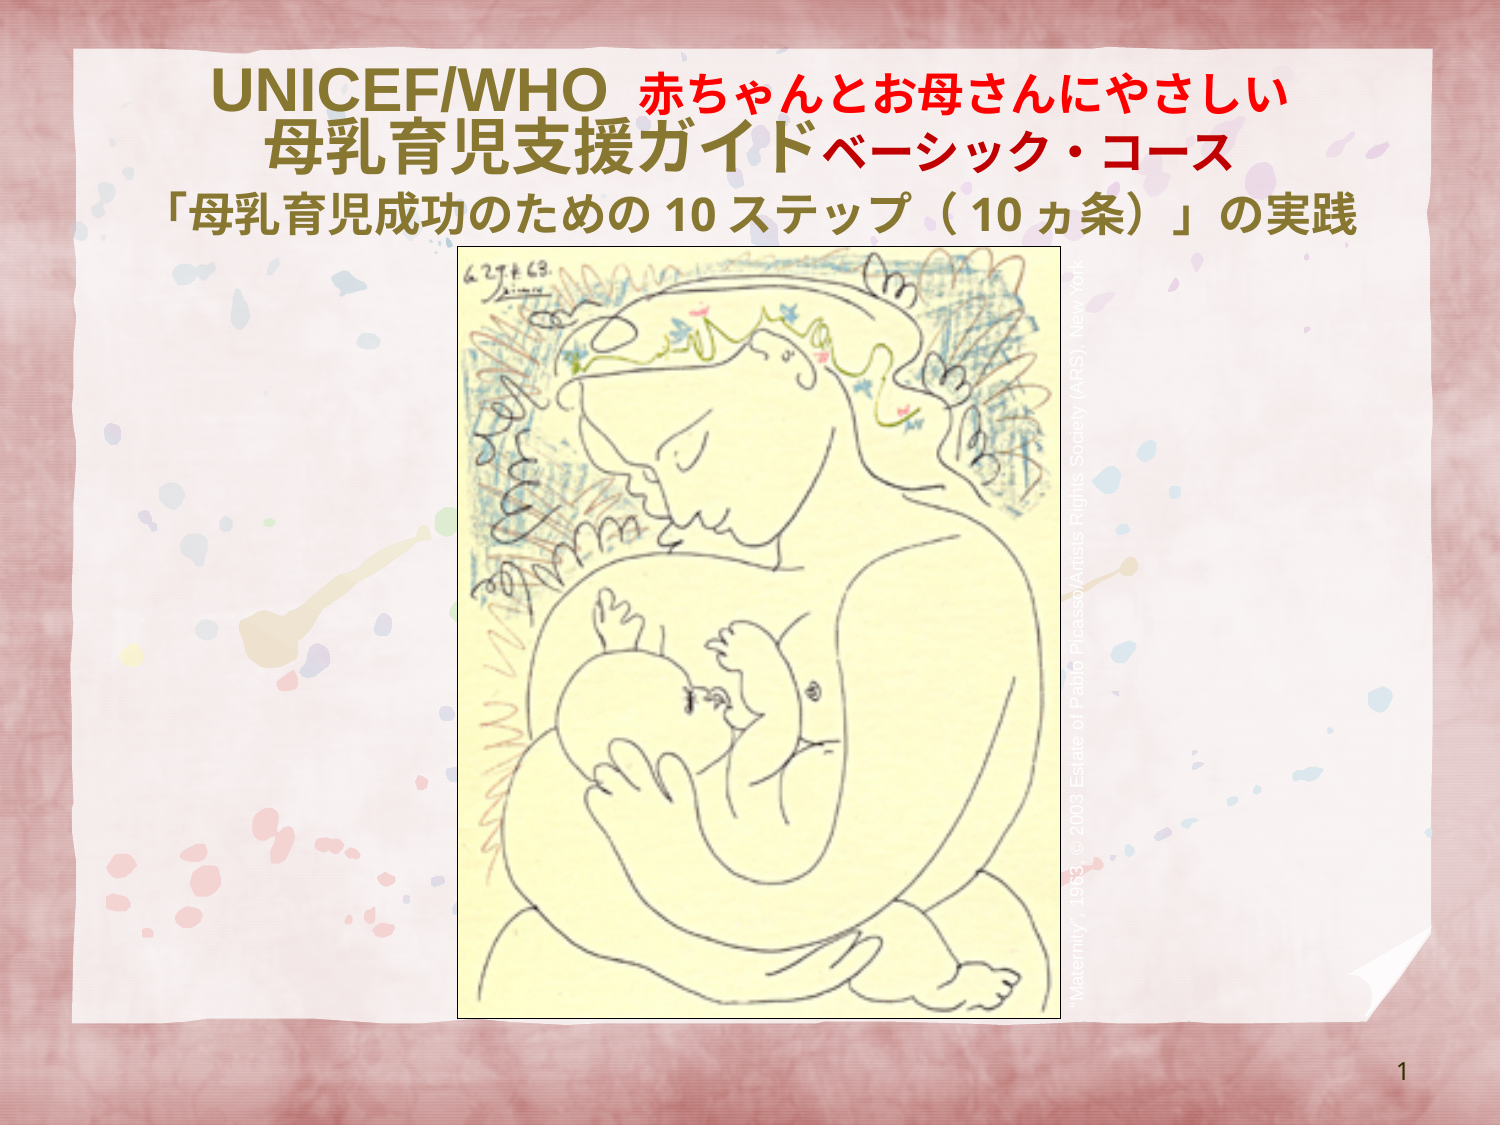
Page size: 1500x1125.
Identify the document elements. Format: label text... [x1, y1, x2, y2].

title UNICEF/WHO 赤ちゃんとお母さんにやさしい 母乳育児支援ガイドベーシック・コース 「母乳育児成功のための10ステップ（10ヵ条）」の実践 [0, 58, 1500, 249]
slide_number 1 [1074, 1042, 1425, 1103]
picture [457, 246, 1060, 1019]
text_box “Maternity”, 1963, © 2003 Estate of Pablo Picasso/Artists Rights Society (ARS), New York [1057, 243, 1095, 1023]
